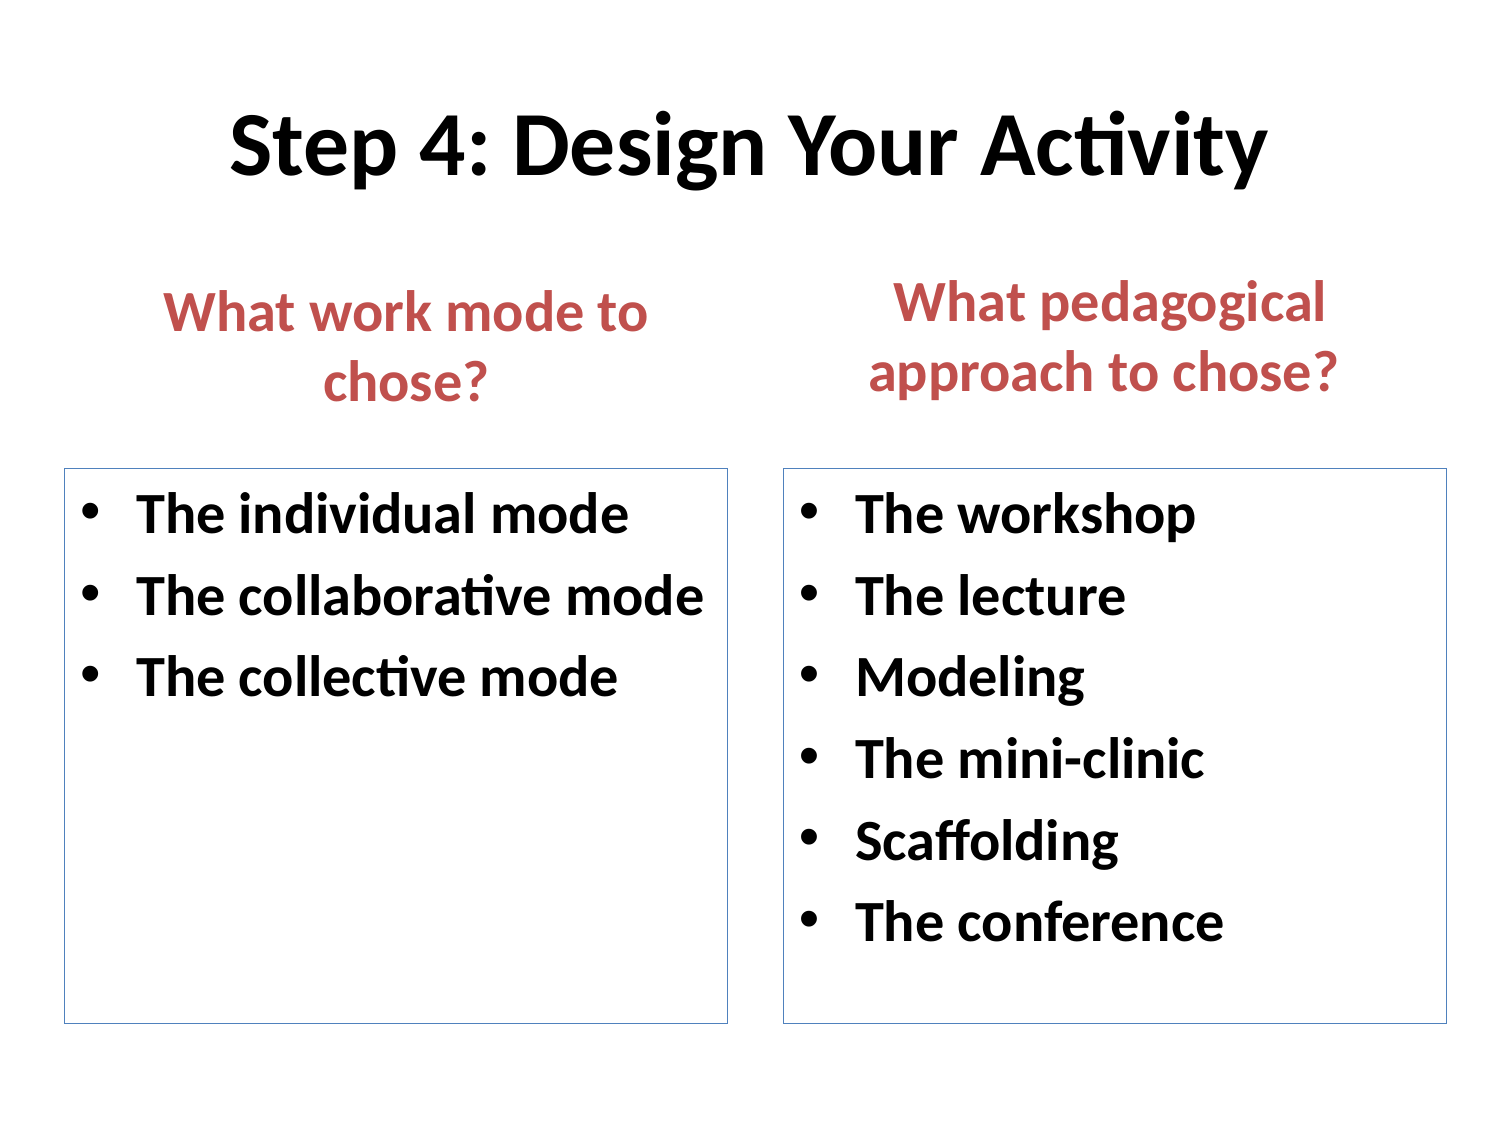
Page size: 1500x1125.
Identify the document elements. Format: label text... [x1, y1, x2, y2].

list The workshop The lecture Modeling The mini-clinic Scaffolding The conference [783, 468, 1447, 1024]
list What pedagogical approach to chose? [761, 305, 1459, 411]
title Step 4: Design Your Activity [75, 45, 1425, 233]
list What work mode to chose? [75, 315, 738, 421]
list The individual mode The collaborative mode The collective mode [64, 468, 728, 1024]
